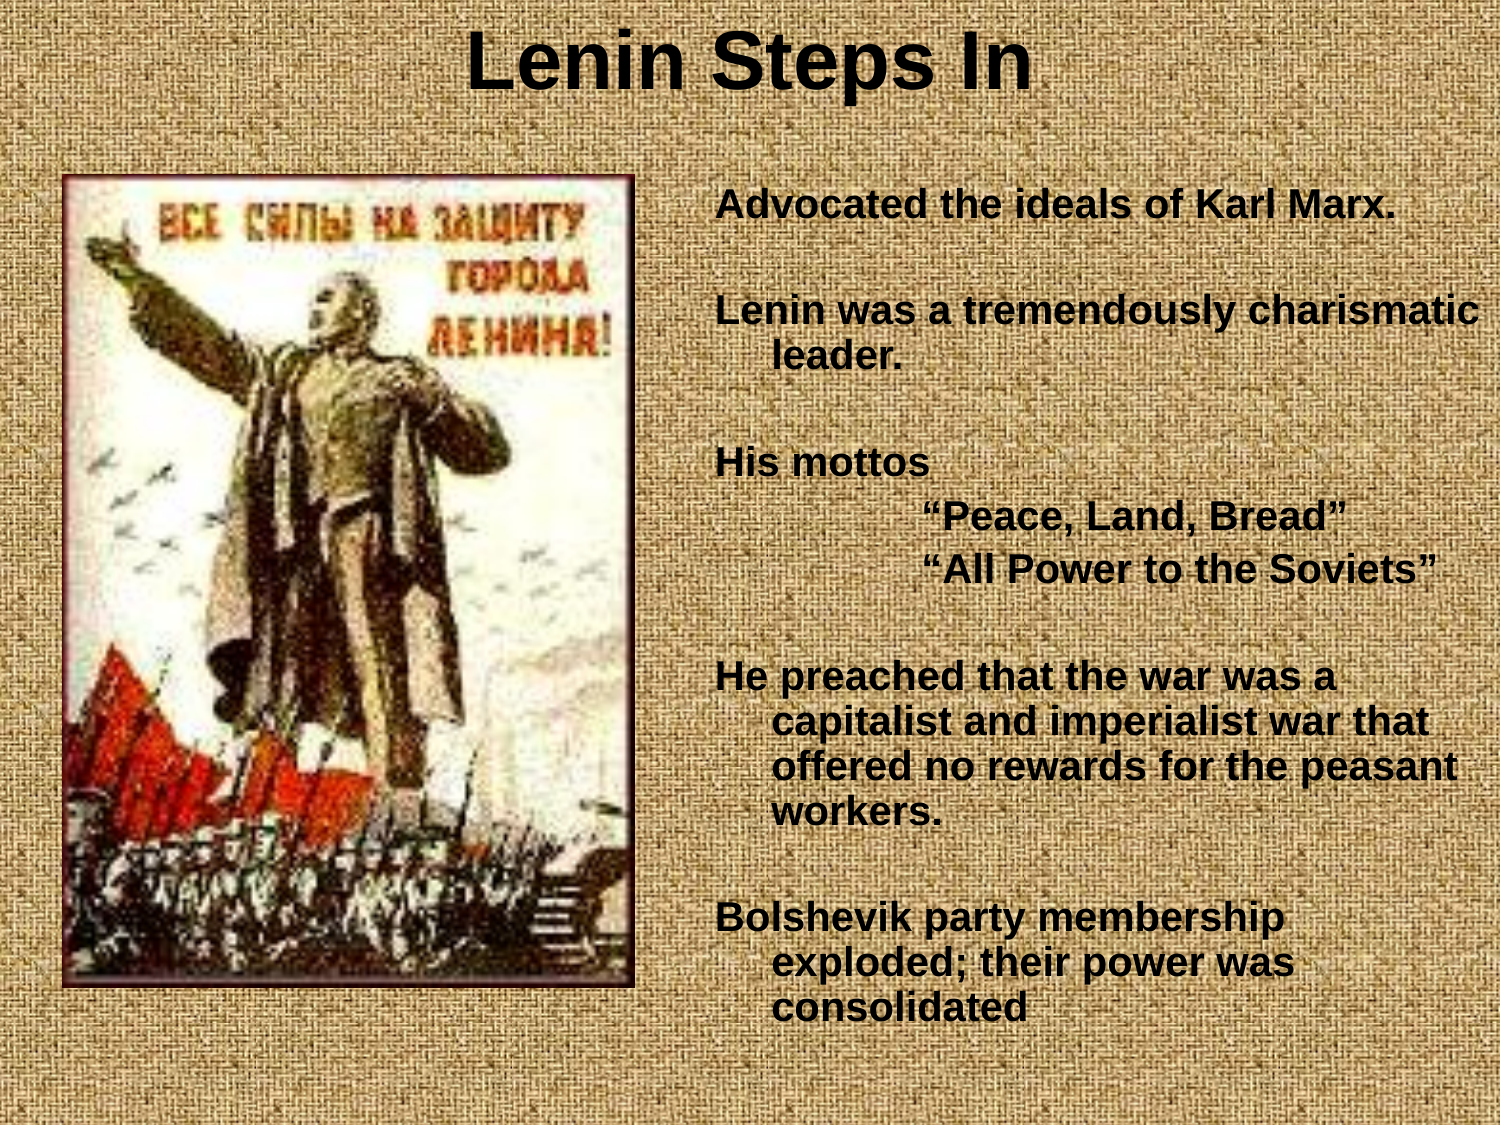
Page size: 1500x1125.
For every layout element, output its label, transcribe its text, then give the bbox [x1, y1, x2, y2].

picture [0, 0, 1500, 1125]
list Advocated the ideals of Karl Marx. Lenin was a tremendously charismatic leader. His mottos “Peace, Land, Bread” “All Power to the Soviets” He preached that the war was a capitalist and imperialist war that offered no rewards for the peasant workers. Bolshevik party membership exploded; their power was consolidated [699, 174, 1500, 1125]
title Lenin Steps In [74, 0, 1426, 113]
